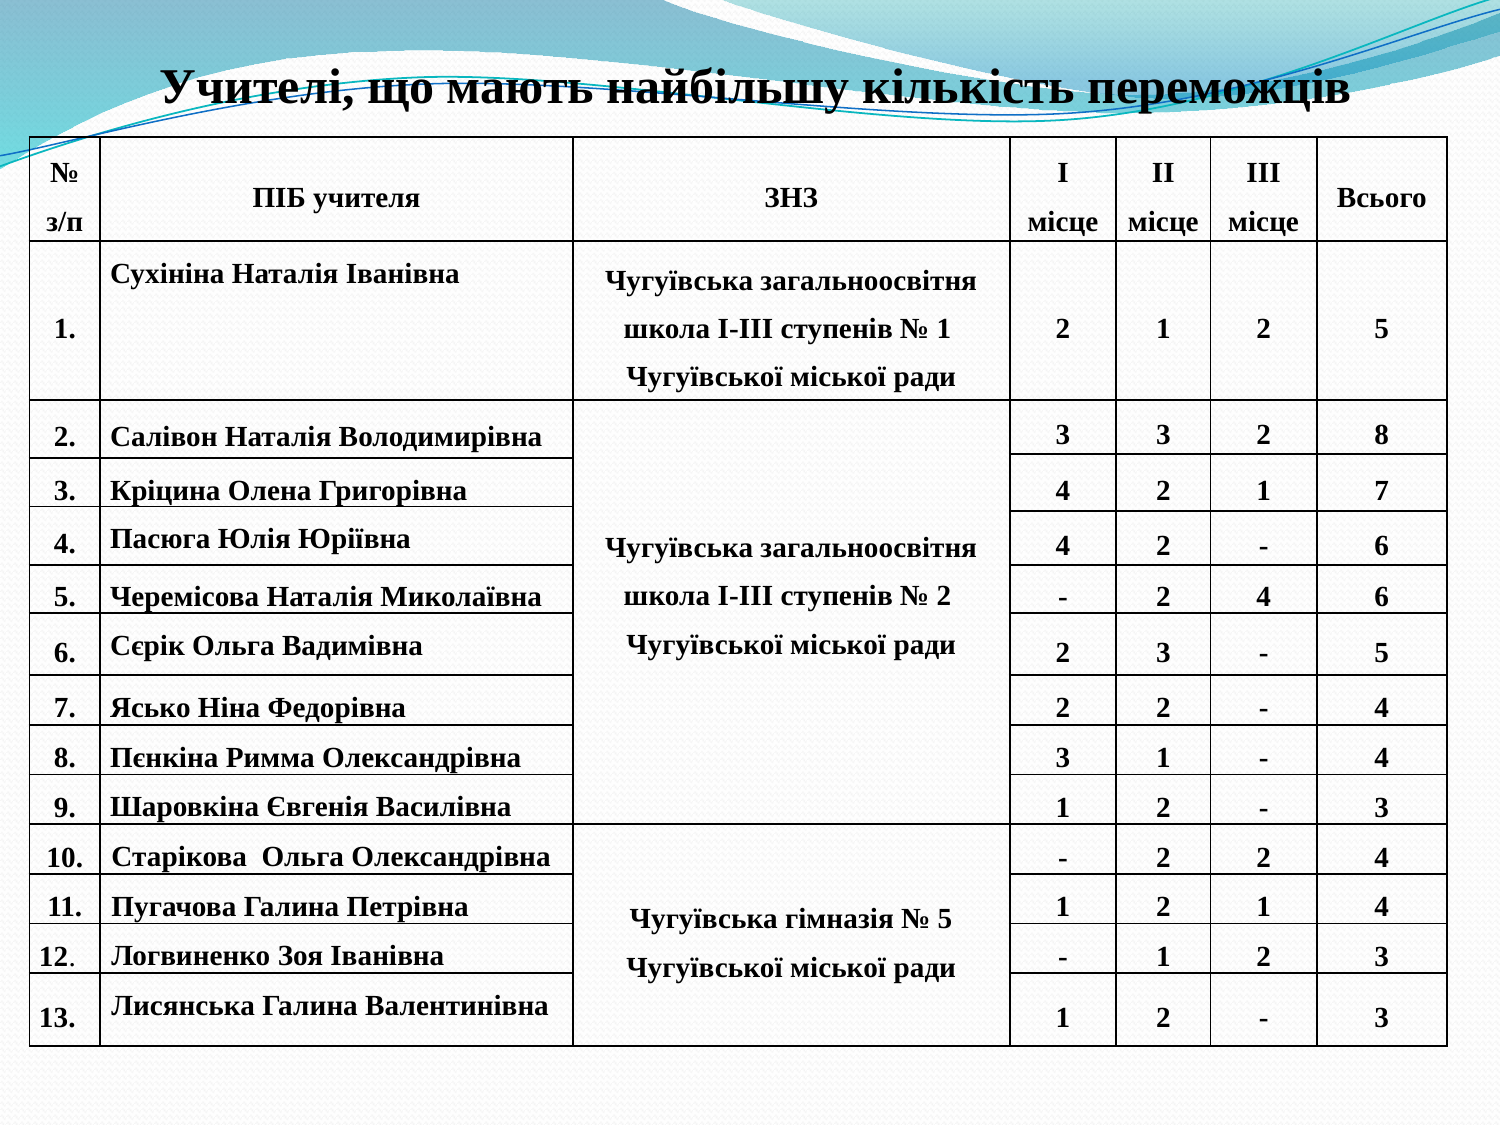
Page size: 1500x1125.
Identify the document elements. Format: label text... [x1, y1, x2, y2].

table_header І місце [1011, 138, 1115, 240]
table_cell 2 [1211, 825, 1316, 873]
table_cell 4 [1011, 512, 1115, 564]
table_cell 4 [1011, 455, 1115, 510]
table_cell Черемісова Наталія Миколаївна [101, 566, 572, 612]
table_header № з/п [30, 138, 99, 240]
table_cell 3 [1011, 401, 1115, 453]
table_cell 5. [30, 566, 99, 612]
table_cell 9. [30, 775, 99, 823]
table_cell 1 [1211, 875, 1316, 923]
table_cell Чугуївська гімназія № 5 Чугуївської міської ради [574, 825, 1009, 1045]
table_cell 8 [1318, 401, 1446, 453]
table_cell 6 [1318, 566, 1446, 612]
table_cell Шаровкіна Євгенія Василівна [101, 775, 572, 823]
table_cell 2 [1211, 924, 1316, 972]
table_cell 4 [1318, 875, 1446, 923]
table_cell - [1211, 775, 1316, 823]
table_cell 2 [1117, 825, 1210, 873]
table_cell 4 [1318, 726, 1446, 774]
table_cell - [1211, 676, 1316, 724]
table_cell 8. [30, 726, 99, 774]
table_header ІІ місце [1117, 138, 1210, 240]
table_cell 5 [1318, 242, 1446, 399]
table_cell 3 [1318, 974, 1446, 1045]
table_cell 1 [1011, 974, 1115, 1045]
table_cell - [1011, 924, 1115, 972]
table_cell 1 [1011, 875, 1115, 923]
table_cell 1 [1117, 242, 1210, 399]
table_cell 2 [1011, 242, 1115, 399]
table_cell 7 [1318, 455, 1446, 510]
table_cell 2. [30, 401, 99, 457]
table_cell - [1211, 614, 1316, 674]
table_cell 12. [30, 924, 99, 972]
table_cell Пугачова Галина Петрівна [101, 875, 572, 923]
table_cell 1 [1117, 924, 1210, 972]
table_cell Ясько Ніна Федорівна [101, 676, 572, 724]
table_cell Чугуївська загальноосвітня школа І-ІІІ ступенів № 2 Чугуївської міської ради [574, 401, 1009, 823]
table_cell 3 [1318, 775, 1446, 823]
table_cell 2 [1011, 614, 1115, 674]
table_cell 3. [30, 459, 99, 506]
table_cell - [1011, 825, 1115, 873]
table_cell 4. [30, 507, 99, 564]
table_cell 4 [1211, 566, 1316, 612]
title Учителі, що мають найбільшу кількість переможців [75, 19, 1438, 114]
table_cell 2 [1117, 775, 1210, 823]
table_cell 2 [1011, 676, 1115, 724]
table_header Всього [1318, 138, 1446, 240]
table_cell 2 [1211, 242, 1316, 399]
table_cell 6 [1318, 512, 1446, 564]
table_cell 3 [1117, 614, 1210, 674]
table_cell 4 [1318, 825, 1446, 873]
table_cell 10. [30, 825, 99, 873]
table_cell Пасюга Юлія Юріївна [101, 507, 572, 564]
table_cell 13. [30, 974, 99, 1045]
table_cell 2 [1117, 512, 1210, 564]
table_cell 3 [1318, 924, 1446, 972]
table_cell 2 [1117, 875, 1210, 923]
table_cell Пєнкіна Римма Олександрівна [101, 726, 572, 774]
table_header ЗНЗ [574, 138, 1009, 240]
table_cell 1. [30, 242, 99, 399]
table_cell Логвиненко Зоя Іванівна [101, 924, 572, 972]
table_cell 1 [1117, 726, 1210, 774]
table_cell 1 [1011, 775, 1115, 823]
table_cell Кріцина Олена Григорівна [101, 459, 572, 506]
table_cell - [1211, 512, 1316, 564]
table_cell - [1211, 726, 1316, 774]
table_header ІІІ місце [1211, 138, 1316, 240]
table_cell Старікова Ольга Олександрівна [101, 825, 572, 873]
table_cell 11. [30, 875, 99, 923]
table_cell 5 [1318, 614, 1446, 674]
table_cell 1 [1211, 455, 1316, 510]
table_cell 2 [1117, 455, 1210, 510]
table_cell 4 [1318, 676, 1446, 724]
table_cell Чугуївська загальноосвітня школа І-ІІІ ступенів № 1 Чугуївської міської ради [574, 242, 1009, 399]
table_cell - [1011, 566, 1115, 612]
table_cell 3 [1117, 401, 1210, 453]
table_cell 2 [1117, 676, 1210, 724]
table_cell 2 [1211, 401, 1316, 453]
table_header ПІБ учителя [101, 138, 572, 240]
table_cell Лисянська Галина Валентинівна [101, 974, 572, 1045]
table_cell Сєрік Ольга Вадимівна [101, 614, 572, 674]
table_cell Салівон Наталія Володимирівна [101, 401, 572, 457]
table_cell 2 [1117, 566, 1210, 612]
table_cell - [1211, 974, 1316, 1045]
table_cell 6. [30, 614, 99, 674]
table_cell Сухініна Наталія Іванівна [101, 242, 572, 399]
table_cell 7. [30, 676, 99, 724]
table_cell 3 [1011, 726, 1115, 774]
table_cell 2 [1117, 974, 1210, 1045]
